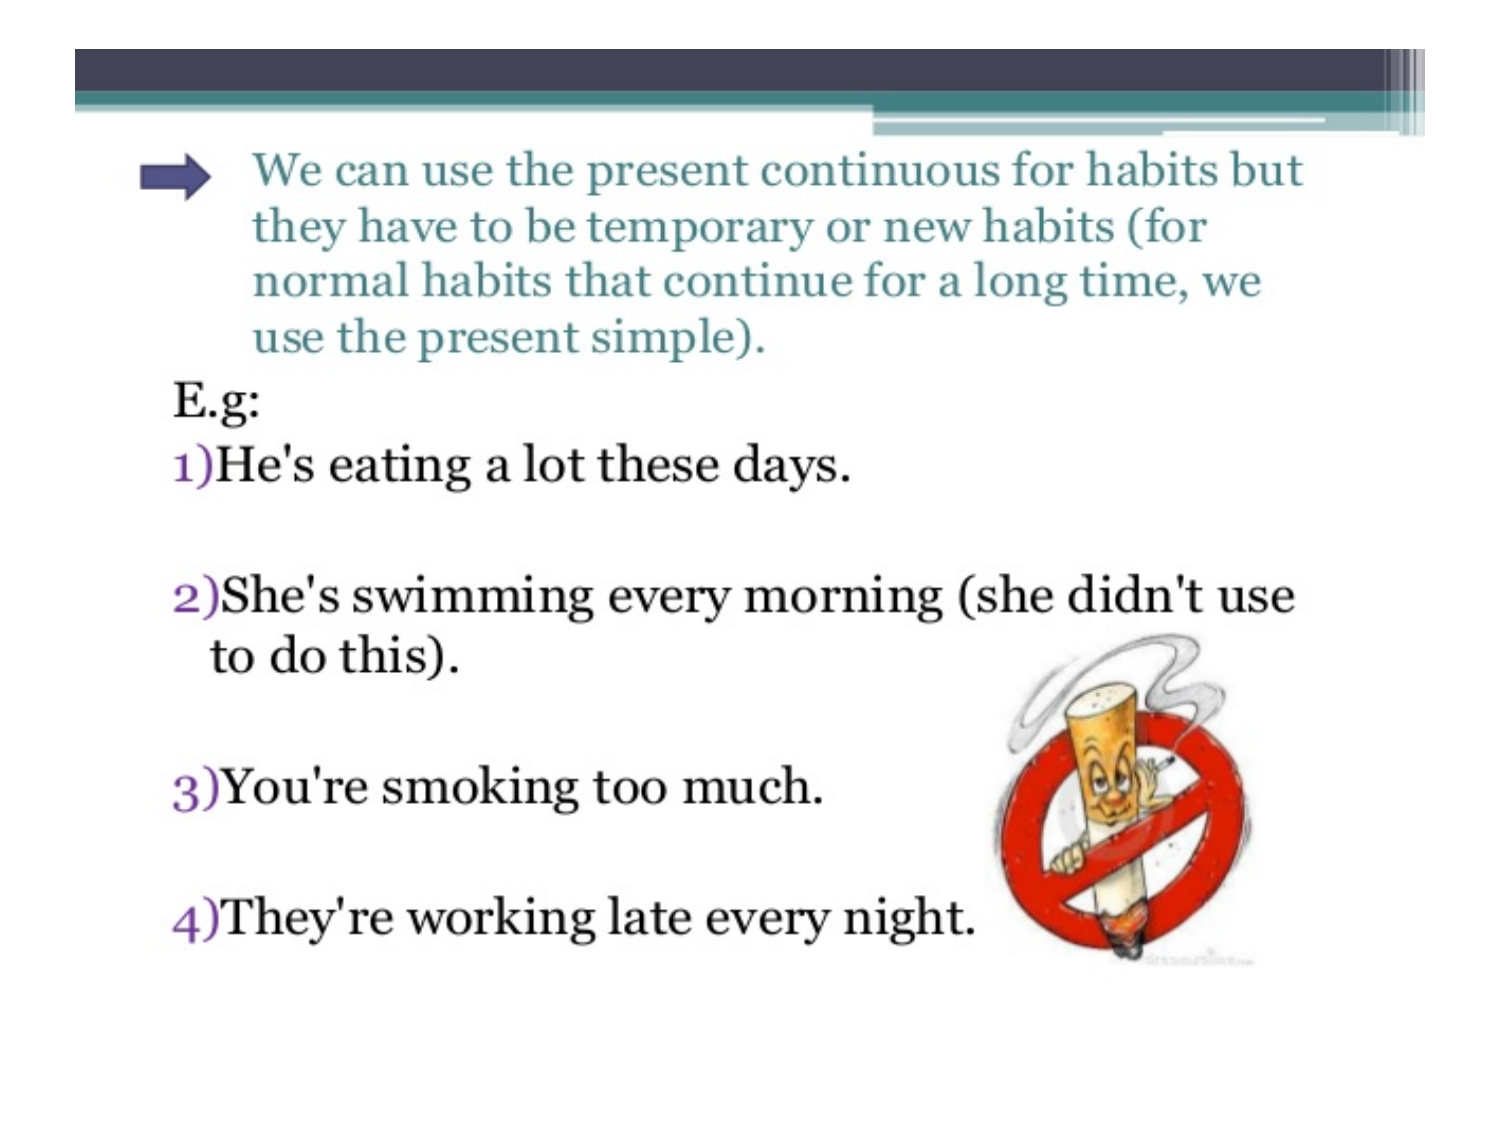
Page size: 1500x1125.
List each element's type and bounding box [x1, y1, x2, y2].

picture [74, 49, 1426, 1013]
